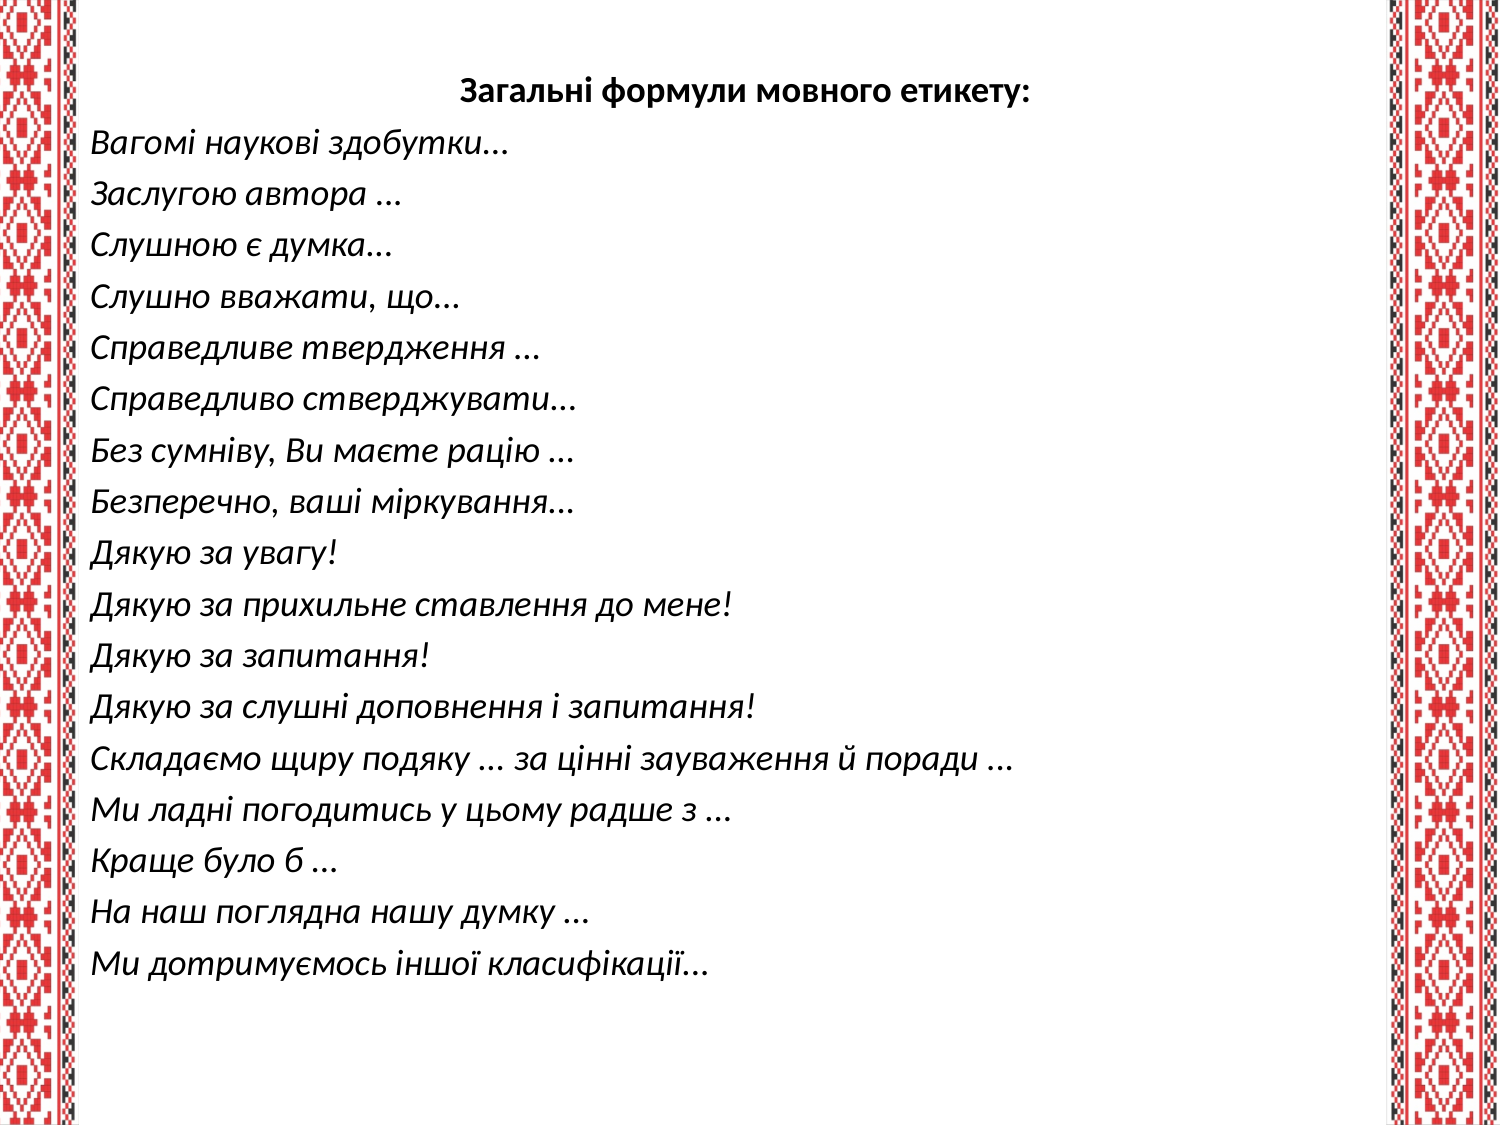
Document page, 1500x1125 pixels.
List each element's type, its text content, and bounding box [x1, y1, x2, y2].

picture [880, 1, 1500, 1124]
list Загальні формули мовного етикету: Вагомі наукові здобутки... Заслугою автора ... Слушною є думка... Слушно вважати, що... Справедливе твердження ... Справедливо стверджувати... Без сумніву, Ви маєте рацію ... Безперечно, ваші міркування... Дякую за увагу! Дякую за прихильне ставлення до мене! Дякую за запитання! Дякую за слушні доповнення і запитання! Складаємо щиру подяку ... за цінні зауваження й поради ... Ми ладні погодитись у цьому радше з ... Краще було б ... На наш поглядна нашу думку ... Ми дотримуємось іншої класифікації... [79, 58, 1386, 1005]
picture [0, 1, 585, 1124]
